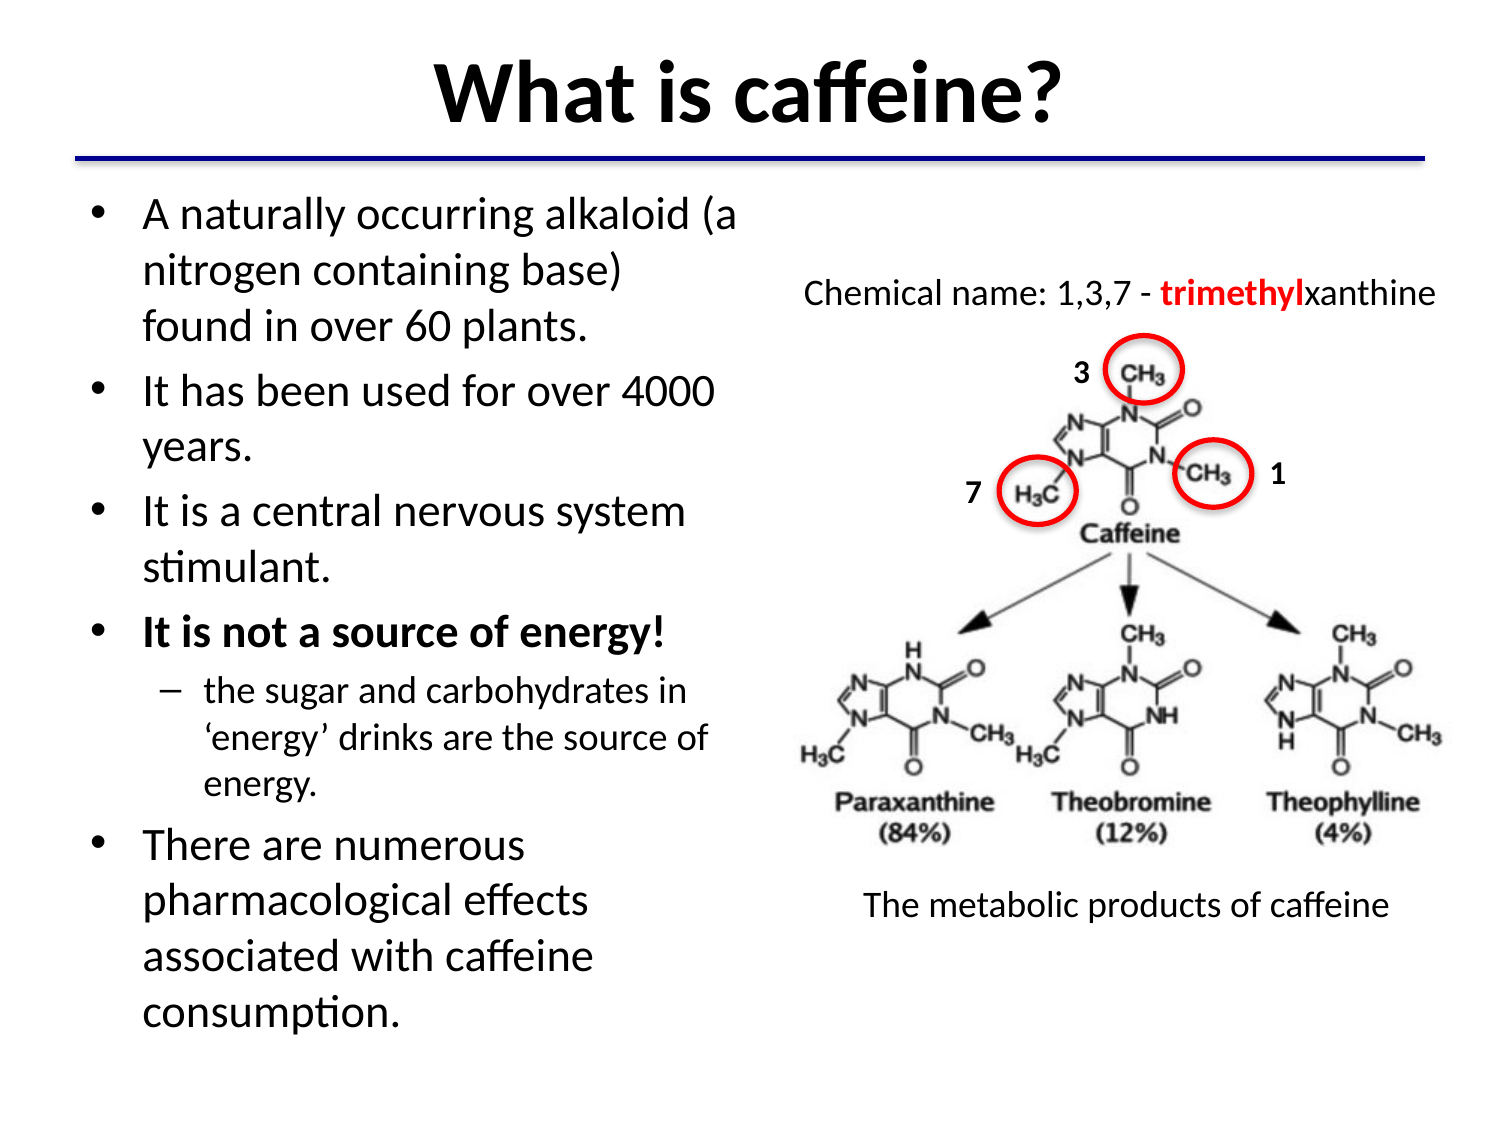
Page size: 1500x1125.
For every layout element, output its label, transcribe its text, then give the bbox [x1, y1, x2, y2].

title What is caffeine? [75, 25, 1425, 149]
text_box Chemical name: 1,3,7 - trimethylxanthine [789, 260, 1459, 321]
text_box The metabolic products of caffeine [848, 872, 1416, 933]
picture [757, 327, 1479, 847]
list A naturally occurring alkaloid (a nitrogen containing base) found in over 60 plants. It has been used for over 4000 years. It is a central nervous system stimulant. It is not a source of energy! the sugar and carbohydrates in ‘energy’ drinks are the source of energy. There are numerous pharmacological effects associated with caffeine consumption. [75, 175, 759, 1050]
